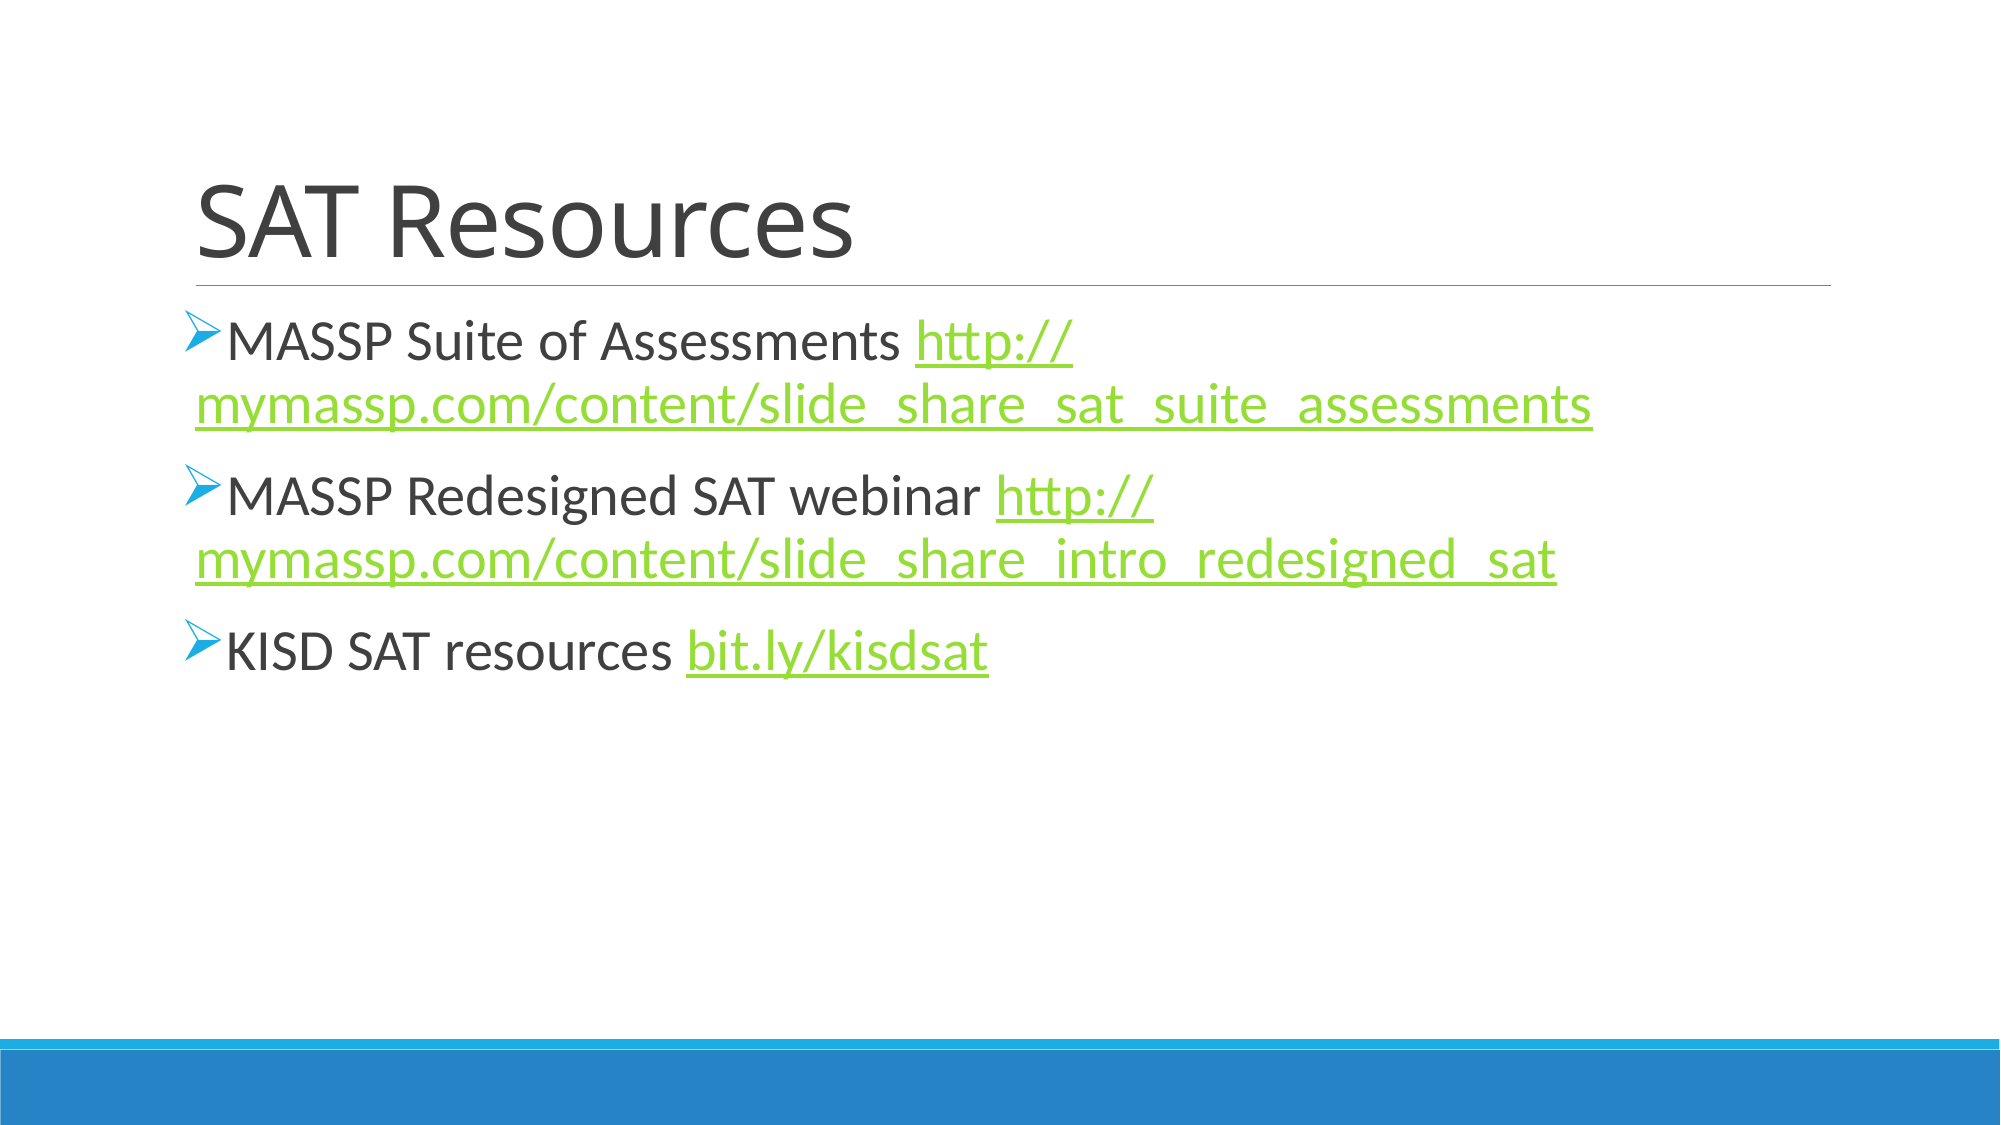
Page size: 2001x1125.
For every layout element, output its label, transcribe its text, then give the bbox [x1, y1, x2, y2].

list MASSP Suite of Assessments http://mymassp.com/content/slide_share_sat_suite_assessments MASSP Redesigned SAT webinar http://mymassp.com/content/slide_share_intro_redesigned_sat KISD SAT resources bit.ly/kisdsat [180, 302, 1830, 963]
title SAT Resources [180, 47, 1830, 285]
